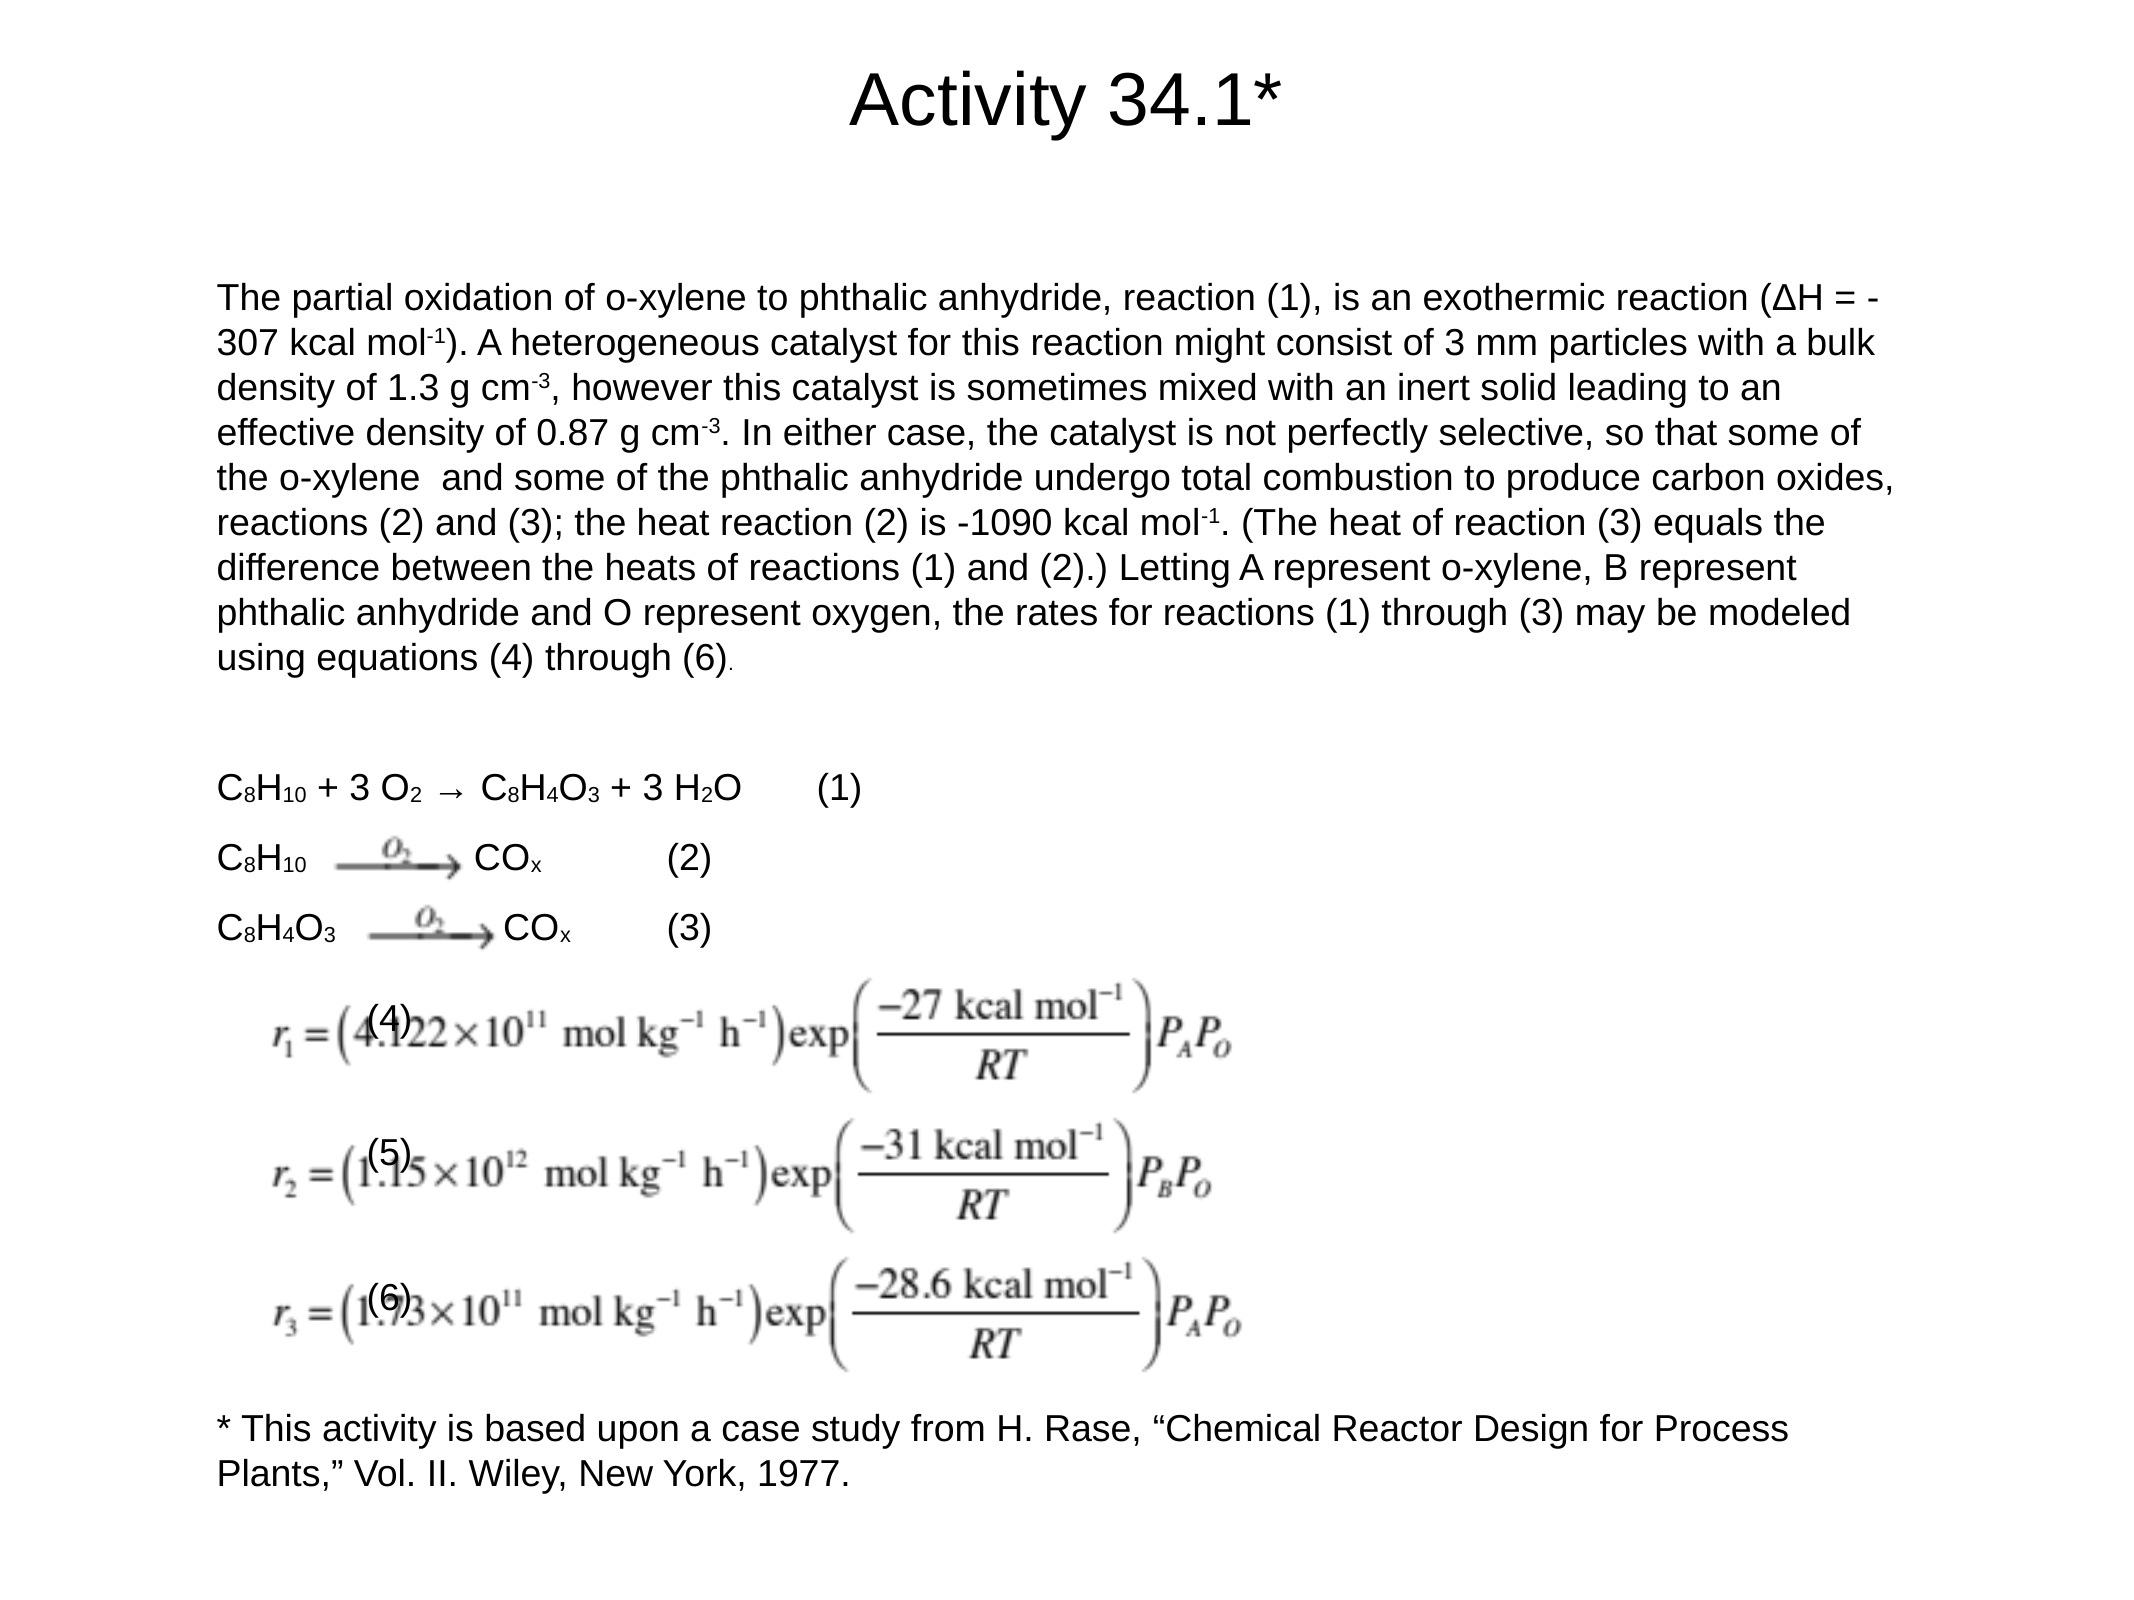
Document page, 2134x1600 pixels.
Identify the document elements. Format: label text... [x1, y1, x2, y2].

picture [362, 897, 501, 956]
picture [268, 968, 1238, 1097]
text_box * This activity is based upon a case study from H. Rase, “Chemical Reactor Design for Process Plants,” Vol. II. Wiley, New York, 1977. [216, 1394, 1919, 1503]
picture [268, 1247, 1245, 1376]
title Activity 34.1* [208, 41, 1925, 250]
picture [328, 827, 467, 886]
picture [268, 1108, 1217, 1237]
list The partial oxidation of o-xylene to phthalic anhydride, reaction (1), is an exothermic reaction (ΔH = -307 kcal mol-1). A heterogeneous catalyst for this reaction might consist of 3 mm particles with a bulk density of 1.3 g cm-3, however this catalyst is sometimes mixed with an inert solid leading to an effective density of 0.87 g cm-3. In either case, the catalyst is not perfectly selective, so that some of the o-xylene and some of the phthalic anhydride undergo total combustion to produce carbon oxides, reactions (2) and (3); the heat reaction (2) is -1090 kcal mol-1. (The heat of reaction (3) equals the difference between the heats of reactions (1) and (2).) Letting A represent o-xylene, B represent phthalic anhydride and O represent oxygen, the rates for reactions (1) through (3) may be modeled using equations (4) through (6). C8H10 + 3 O2 → C8H4O3 + 3 H2O (1) C8H10 COx (2) C8H4O3 COx (3) (4) (5) (6) [208, 264, 1925, 1396]
